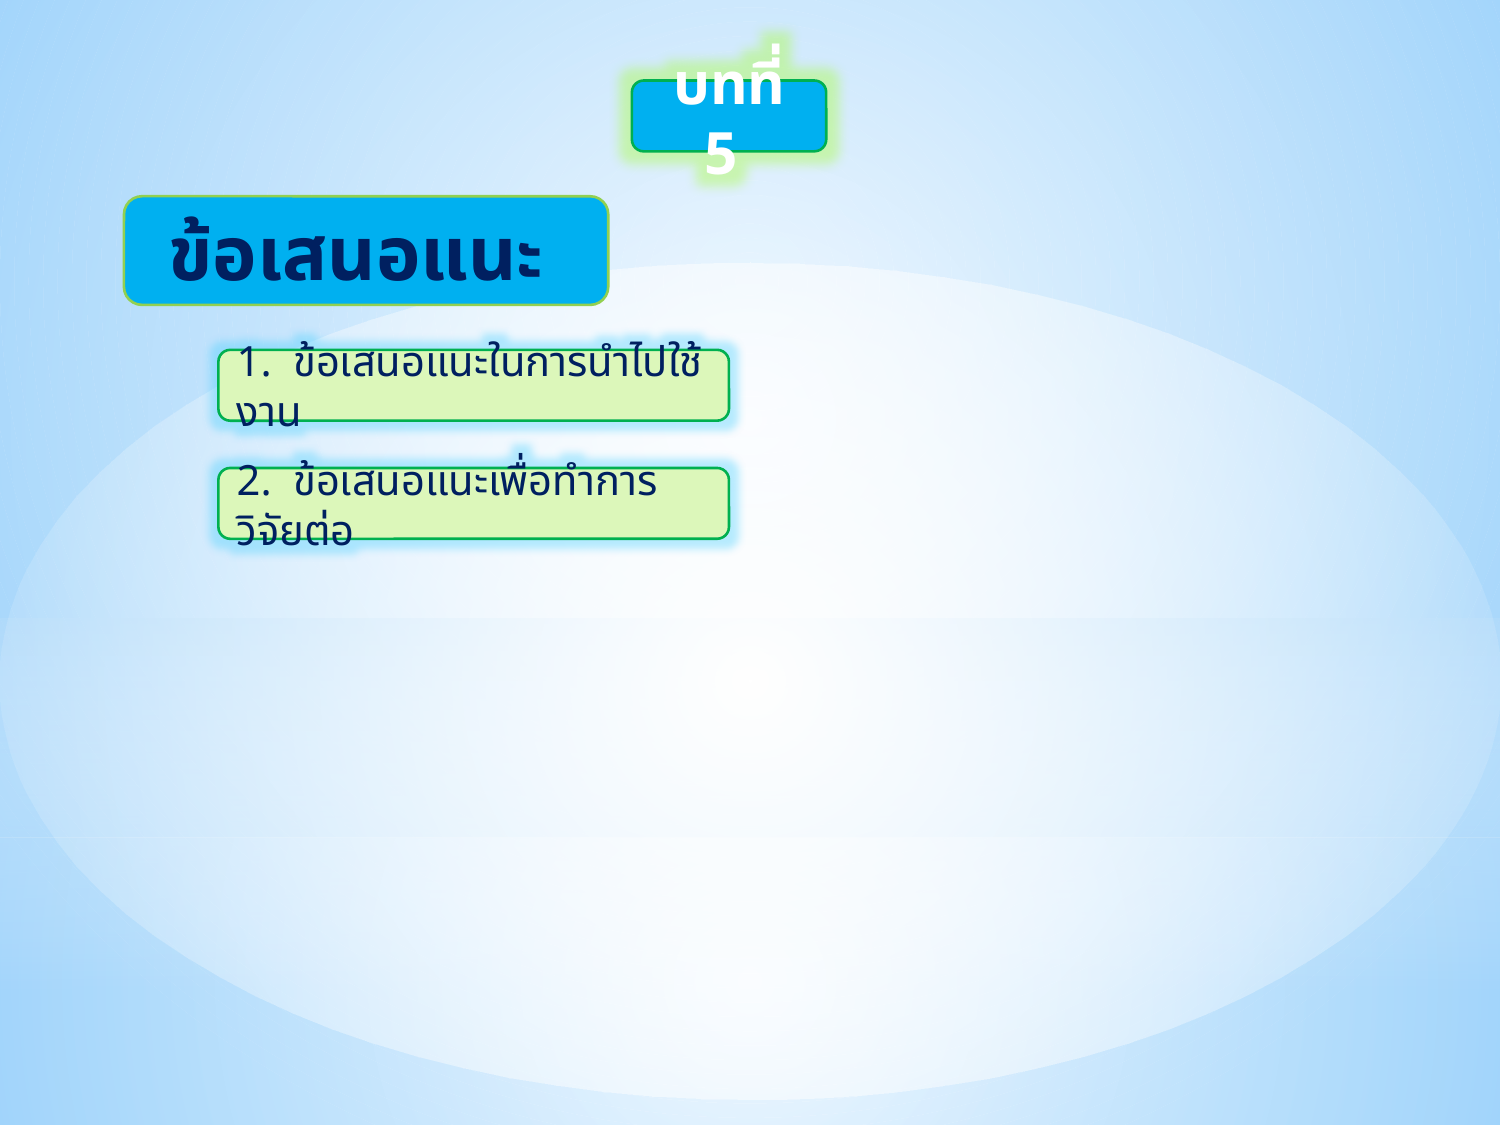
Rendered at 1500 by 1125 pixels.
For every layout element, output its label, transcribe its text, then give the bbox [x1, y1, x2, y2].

text_box 2. ข้อเสนอแนะเพื่อทำการวิจัยต่อ [217, 466, 731, 541]
text_box บทที่ 5 [630, 79, 828, 153]
text_box 1. ข้อเสนอแนะในการนำไปใช้งาน [217, 348, 731, 423]
text_box ข้อเสนอแนะ [122, 194, 610, 307]
